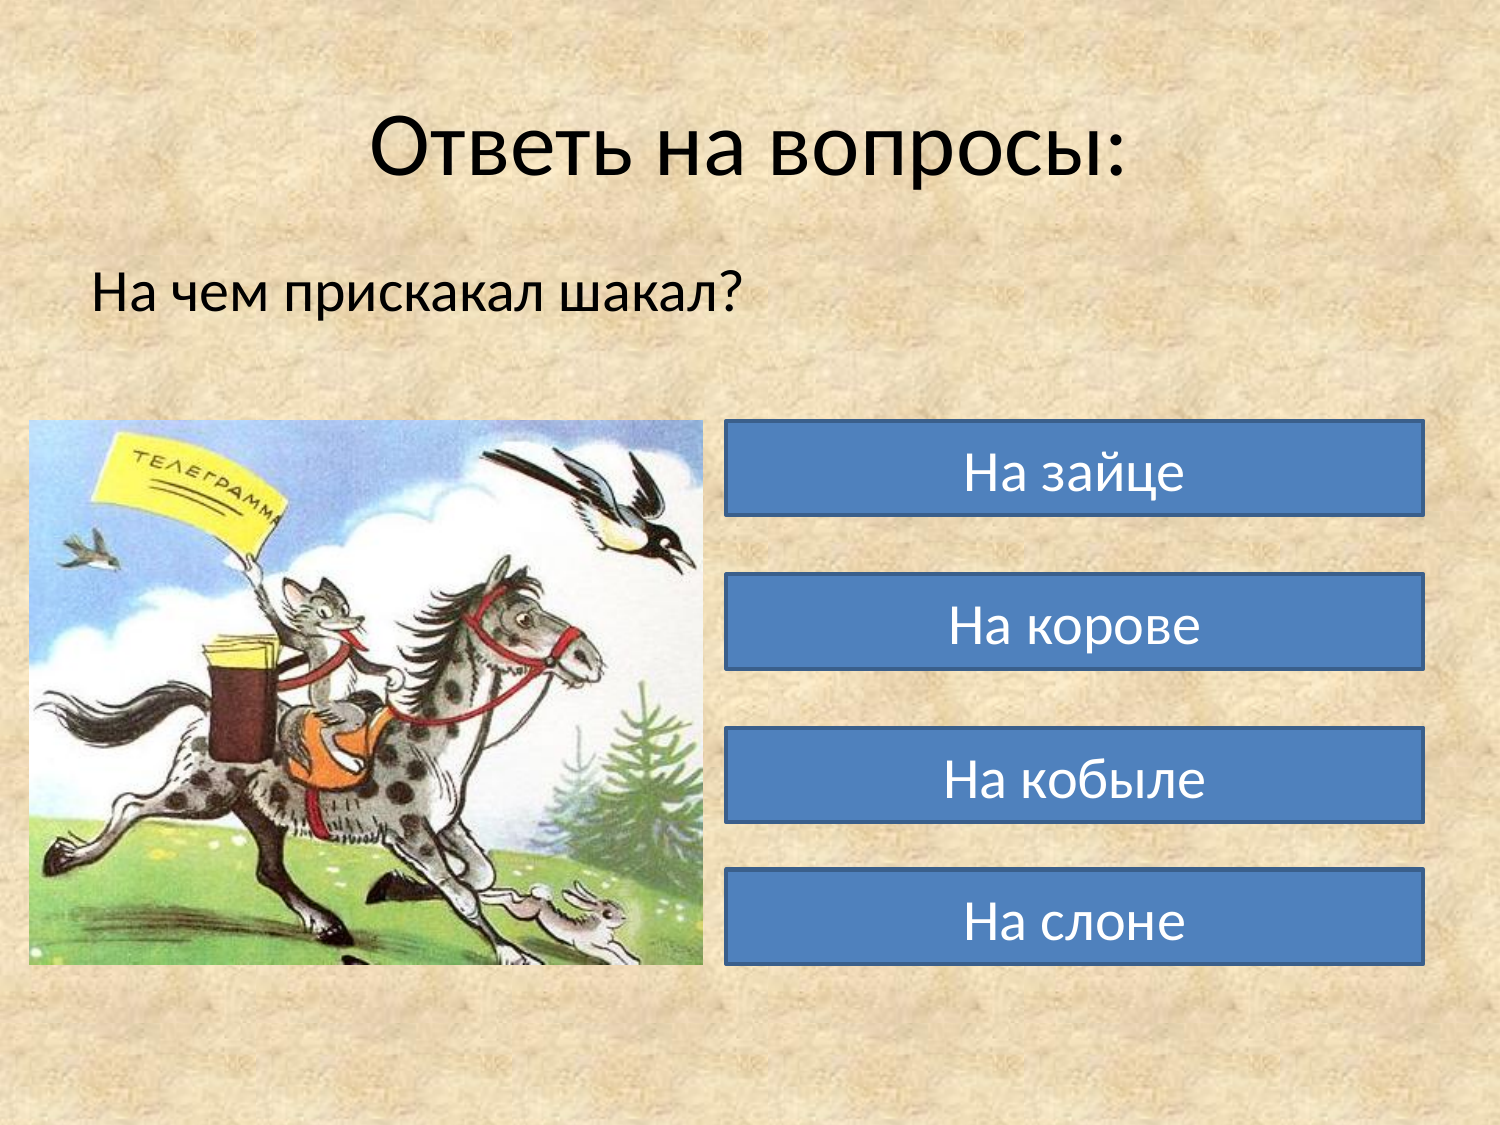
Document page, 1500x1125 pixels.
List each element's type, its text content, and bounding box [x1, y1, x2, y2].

text_box На корове [724, 572, 1425, 671]
text_box На зайце [724, 419, 1425, 517]
text_box На слоне [724, 867, 1425, 966]
title Ответь на вопросы: [75, 45, 1425, 233]
picture [0, 0, 1500, 1125]
list На чем прискакал шакал? [76, 243, 1427, 331]
text_box На кобыле [724, 726, 1425, 824]
